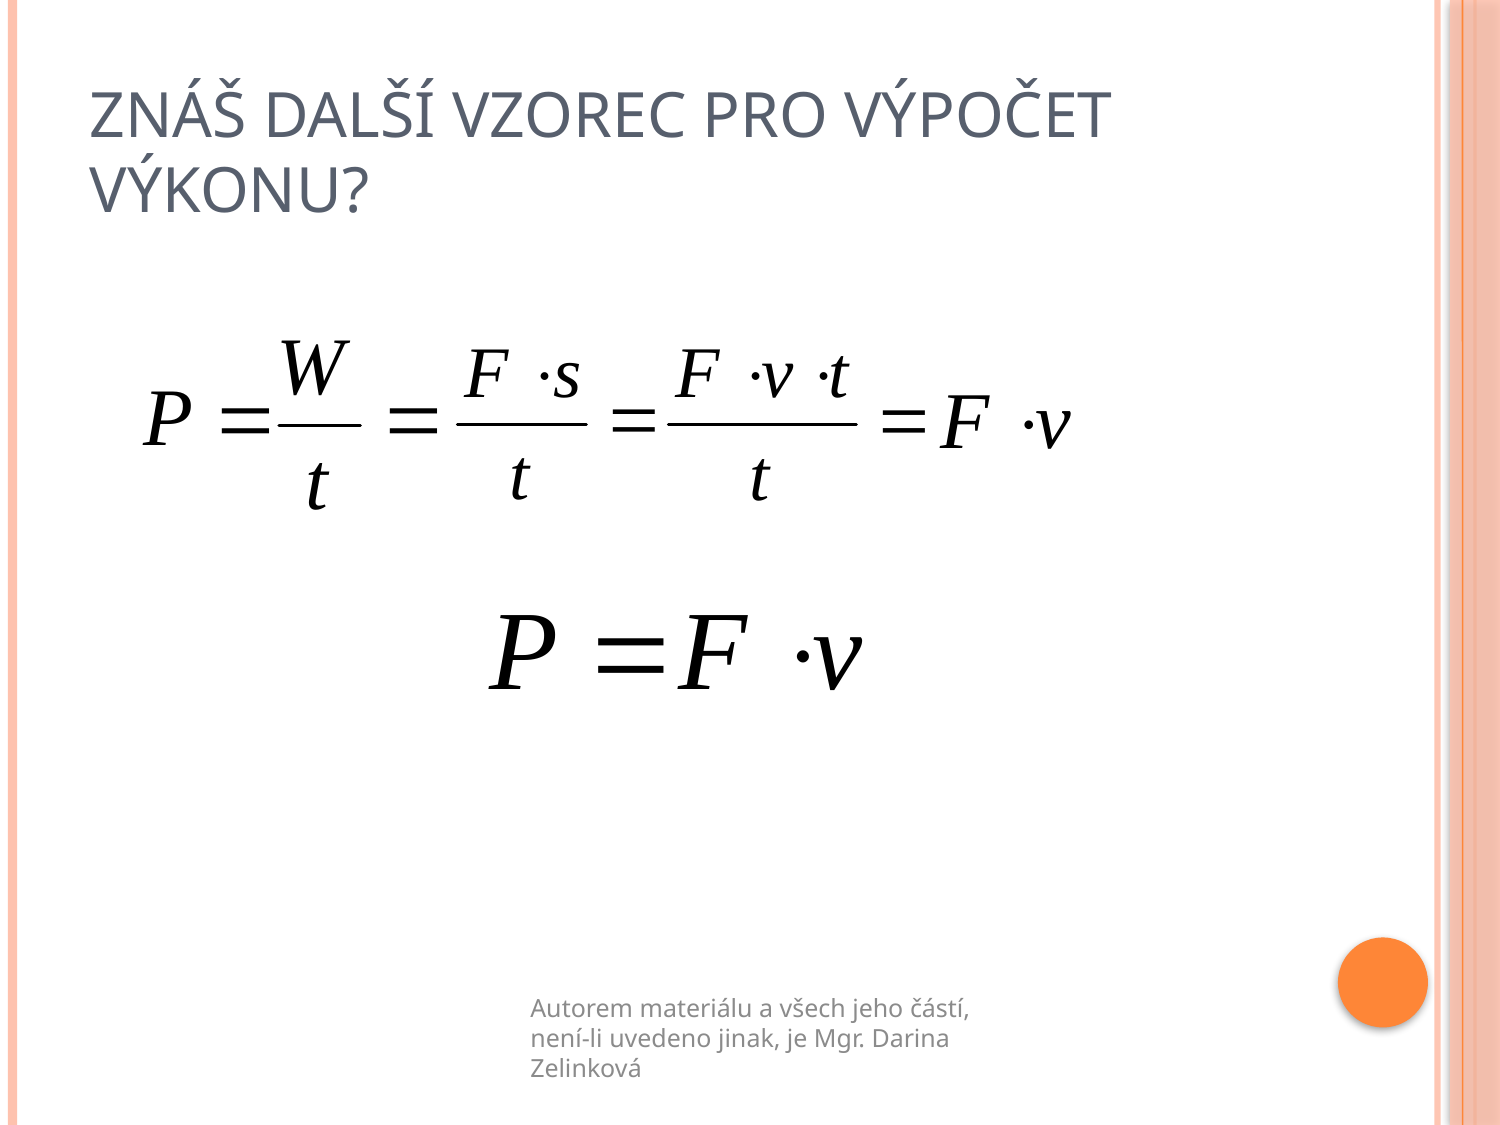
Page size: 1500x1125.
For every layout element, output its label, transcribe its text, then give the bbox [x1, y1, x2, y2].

footer Autorem materiálu a všech jeho částí, není-li uvedeno jinak, je Mgr. Darina Zelinková [515, 1007, 991, 1068]
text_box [925, 374, 1087, 470]
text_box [468, 585, 884, 719]
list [128, 315, 443, 528]
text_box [444, 327, 652, 517]
title Znáš další vzorec pro výpočet výkonu? [75, 45, 1300, 233]
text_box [655, 327, 930, 517]
